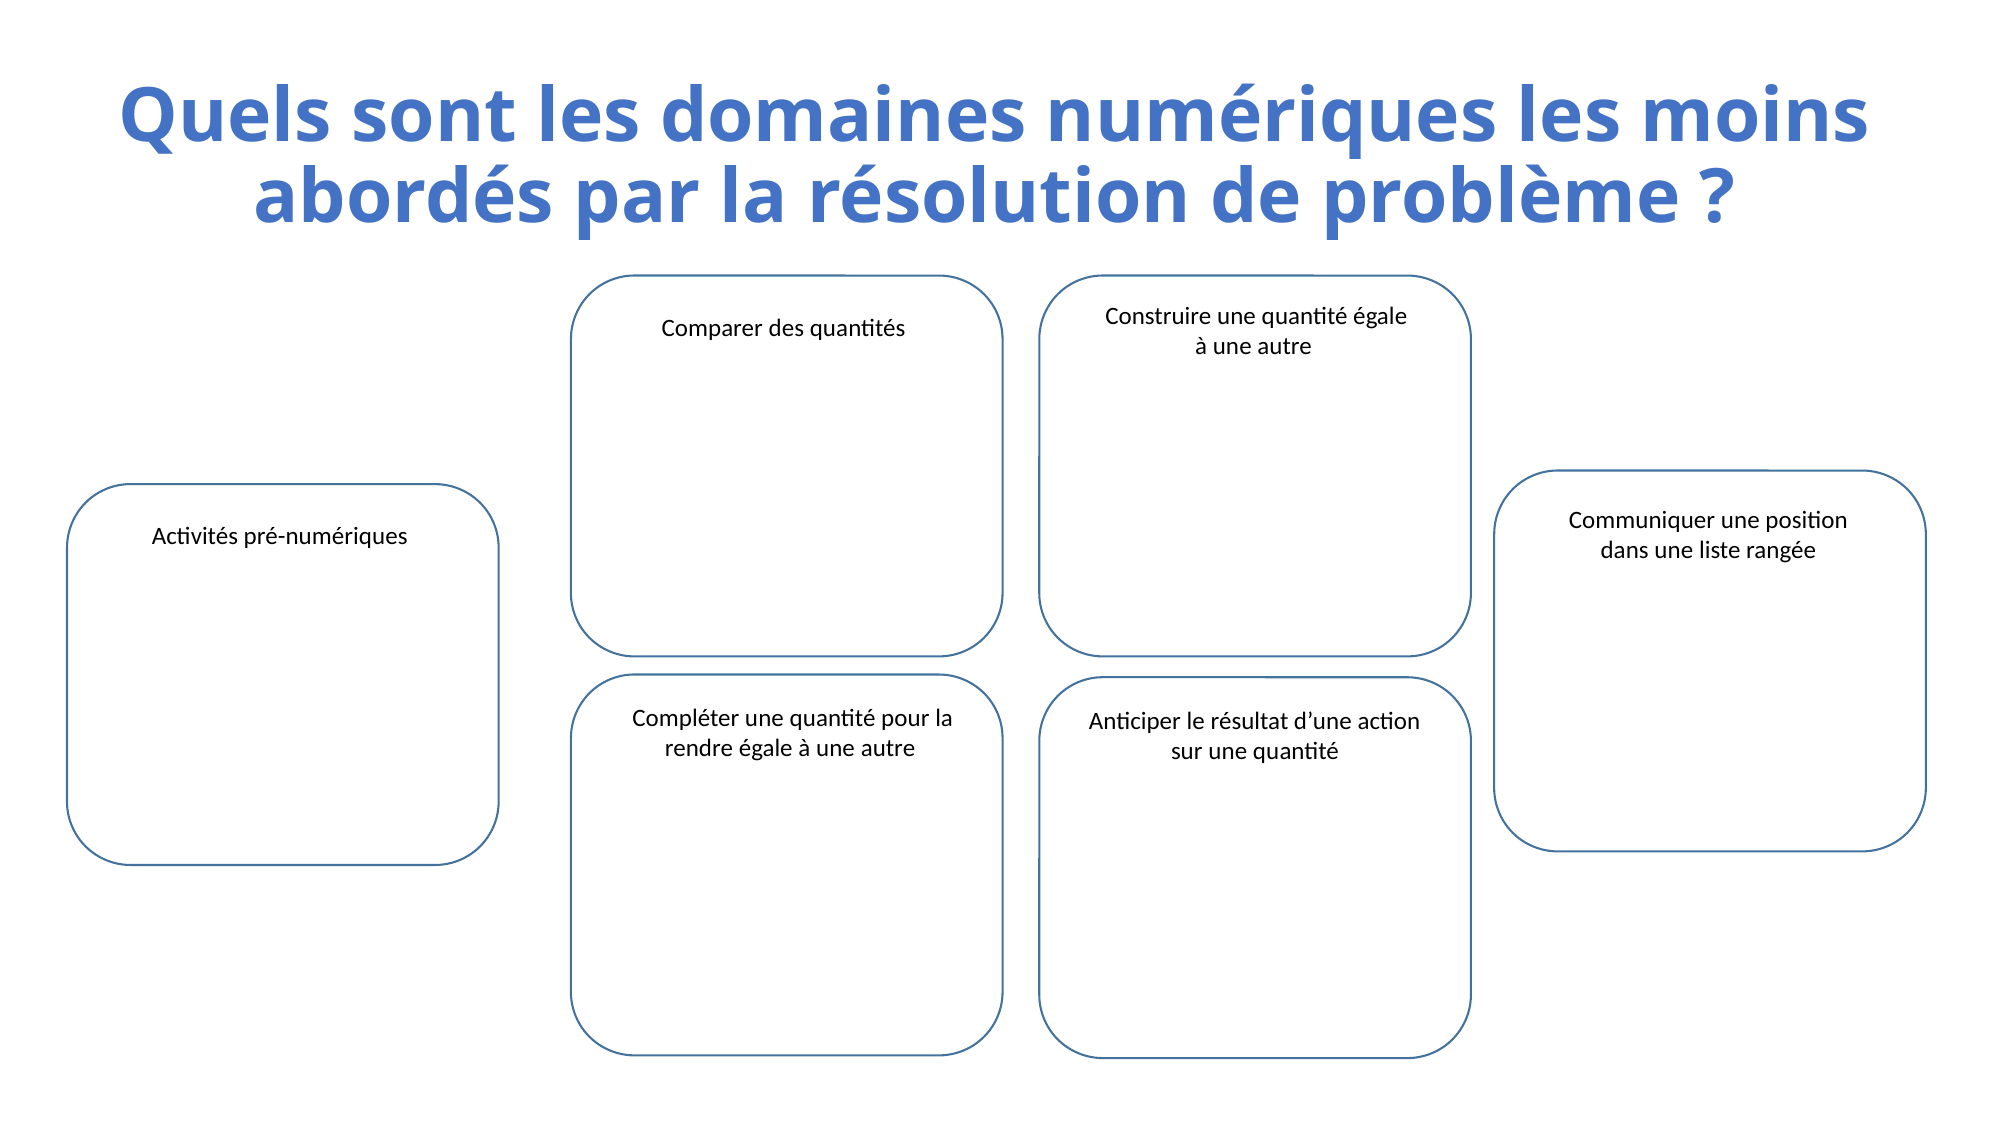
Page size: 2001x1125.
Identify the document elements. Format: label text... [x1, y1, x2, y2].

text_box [1039, 677, 1471, 1059]
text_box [66, 484, 499, 865]
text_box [570, 674, 1003, 1056]
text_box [570, 275, 1003, 657]
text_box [1039, 275, 1471, 657]
title Quels sont les domaines numériques les moins abordés par la résolution de problème ? [87, 41, 1904, 275]
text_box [1494, 470, 1926, 852]
